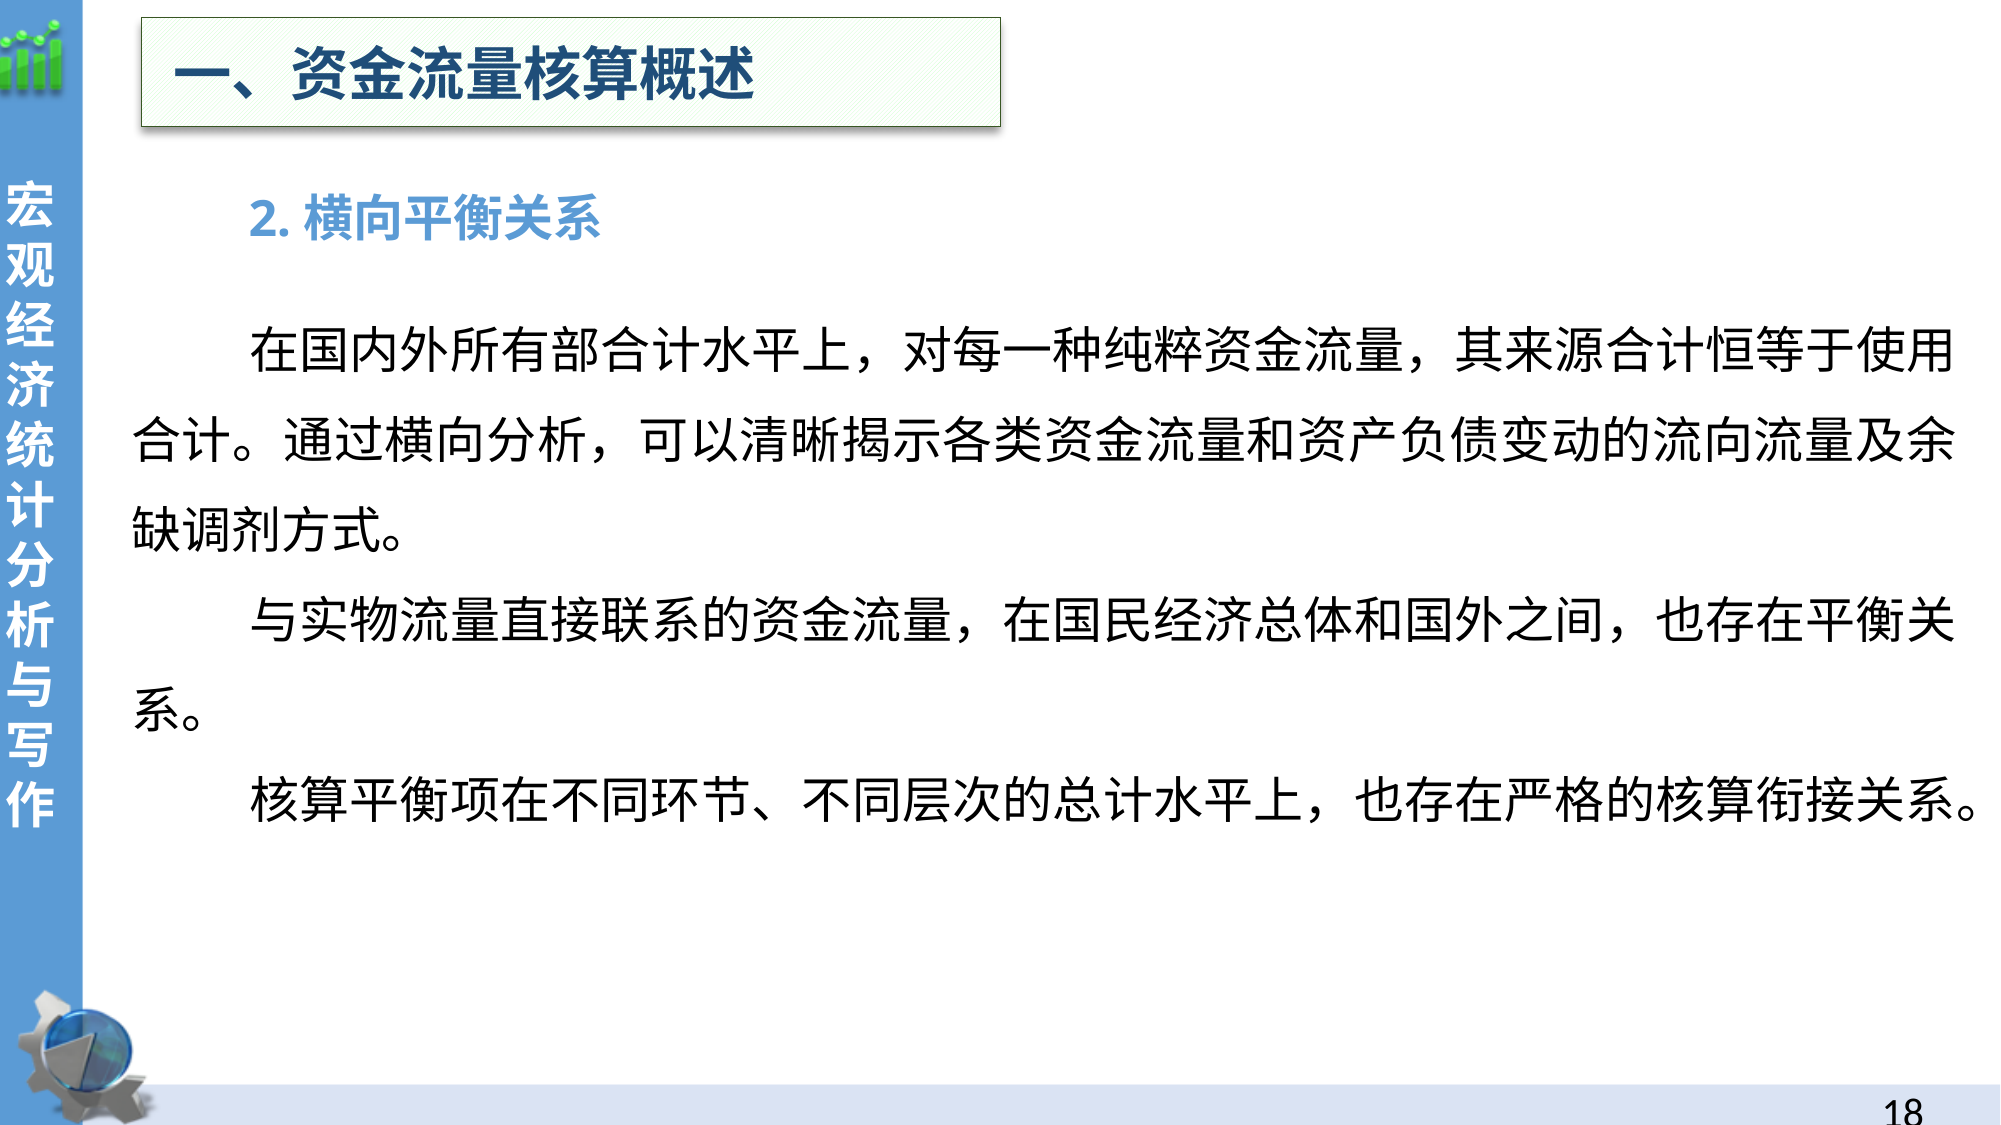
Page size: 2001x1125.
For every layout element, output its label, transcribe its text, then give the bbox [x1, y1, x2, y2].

text_box 一、资金流量核算概述 [141, 17, 1000, 127]
text_box 在国内外所有部合计水平上，对每一种纯粹资金流量，其来源合计恒等于使用合计。通过横向分析，可以清晰揭示各类资金流量和资产负债变动的流向流量及余缺调剂方式。 与实物流量直接联系的资金流量，在国民经济总体和国外之间，也存在平衡关系。 核算平衡项在不同环节、不同层次的总计水平上，也存在严格的核算衔接关系。 [116, 281, 1971, 1016]
text_box 17 [1786, 1085, 1940, 1125]
text_box 2.横向平衡关系 [220, 179, 1243, 254]
picture [0, 0, 2001, 1125]
